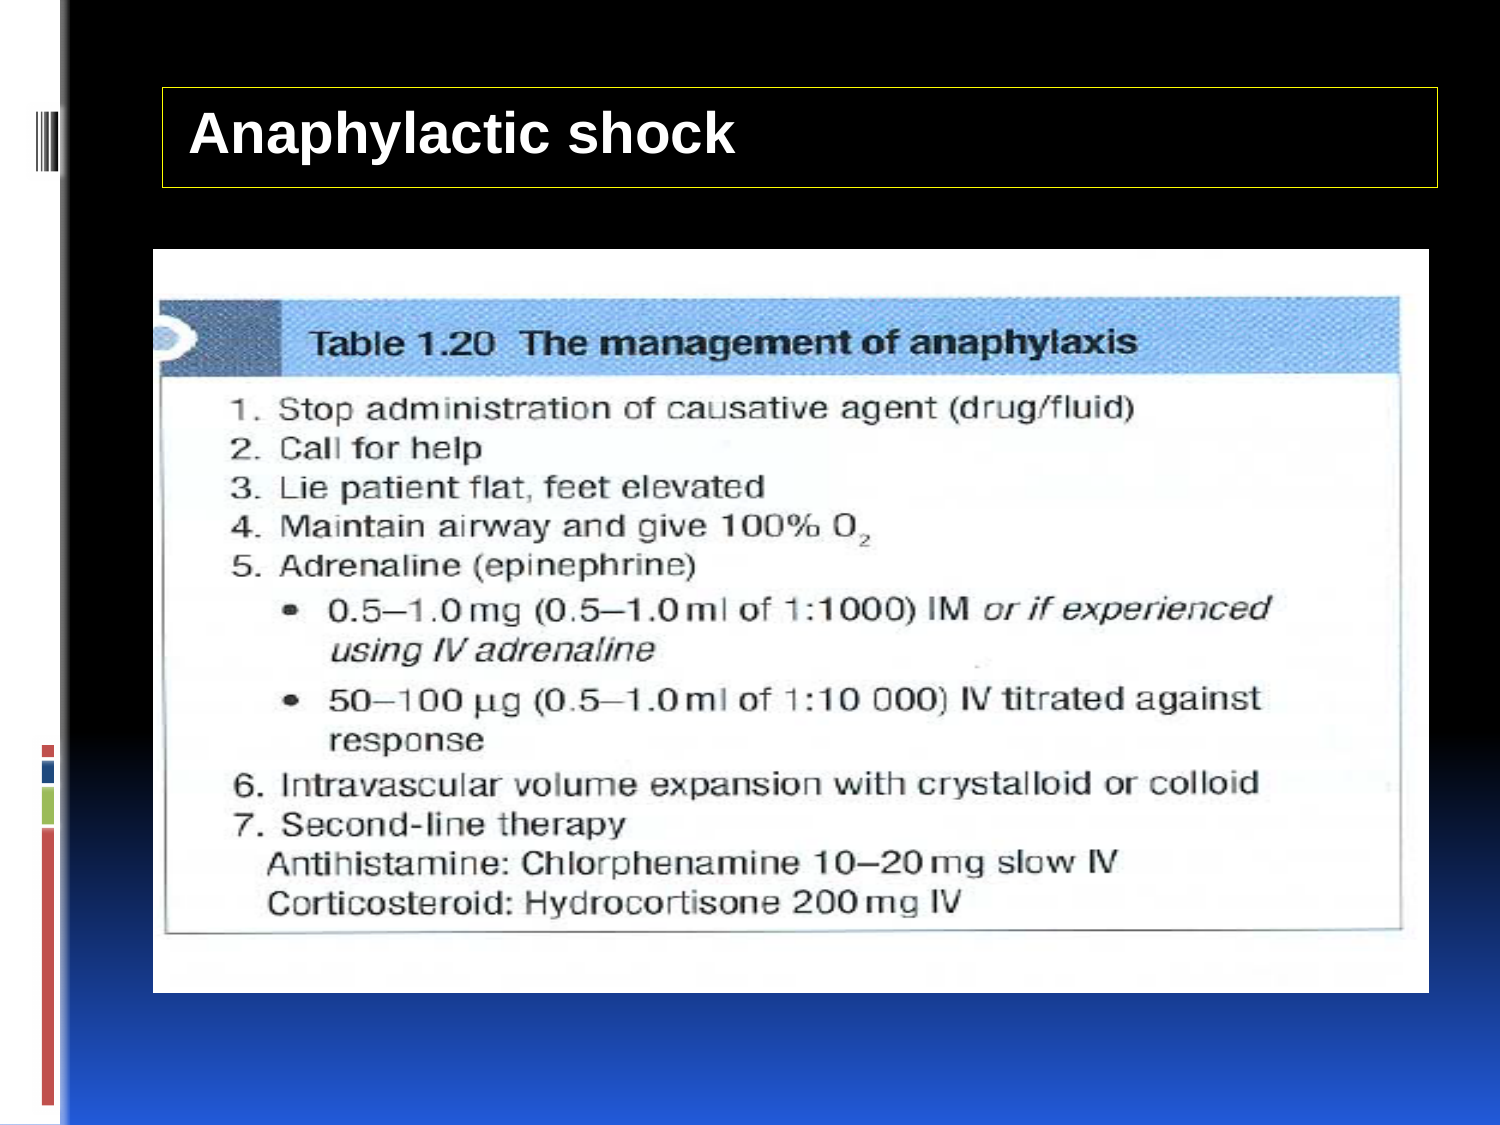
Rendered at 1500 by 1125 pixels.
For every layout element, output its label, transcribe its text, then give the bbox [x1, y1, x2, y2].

picture [153, 249, 1430, 994]
text_box Anaphylactic shock [162, 87, 1438, 188]
